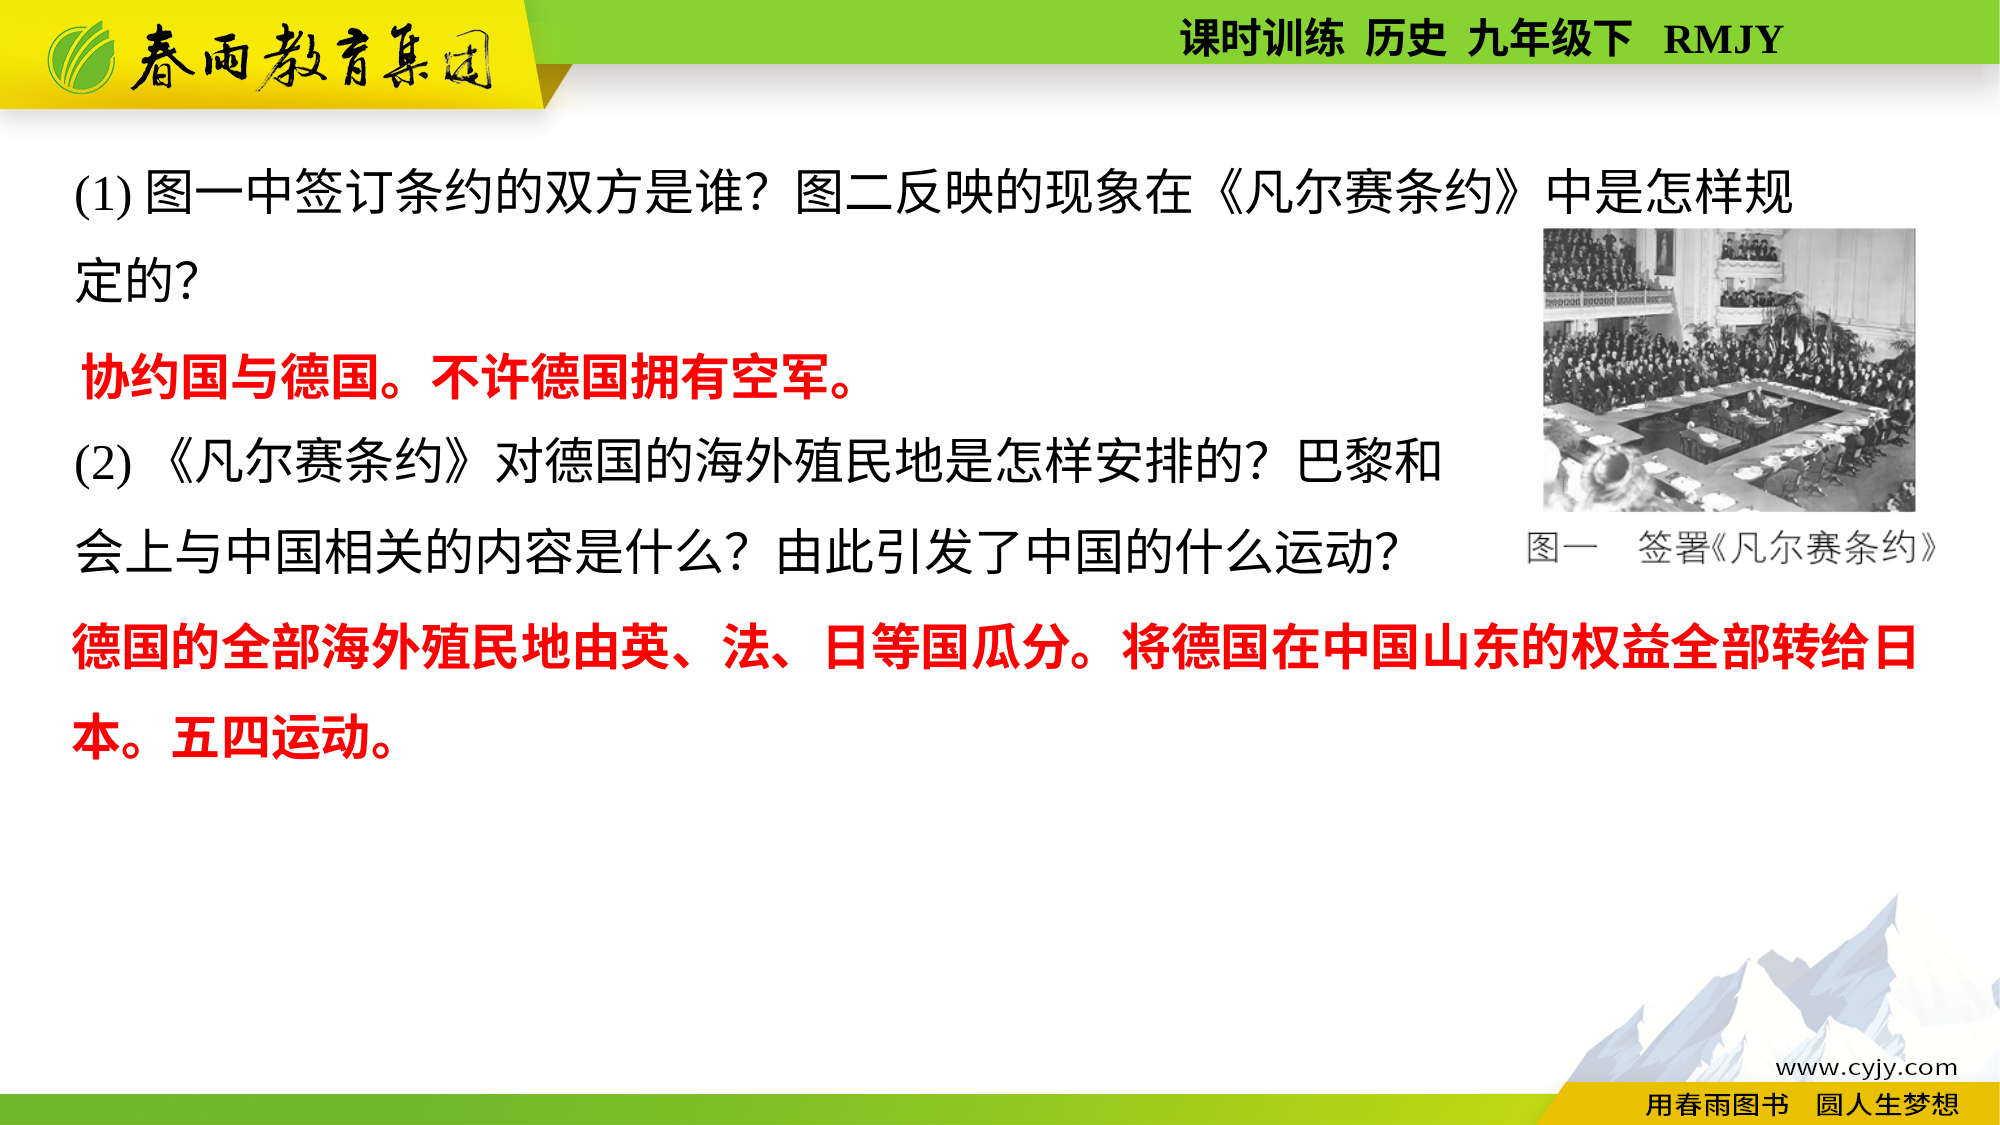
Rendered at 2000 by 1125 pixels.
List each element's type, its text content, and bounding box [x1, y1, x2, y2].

text_box 协约国与德国。不许德国拥有空军。 [65, 307, 896, 413]
text_box 德国的全部海外殖民地由英、法、日等国瓜分。将德国在中国山东的权益全部转给日本。五四运动。 [56, 578, 1957, 773]
list (1)图一中签订条约的双方是谁？图二反映的现象在《凡尔赛条约》中是怎样规 定的？ (2)《凡尔赛条约》对德国的海外殖民地是怎样安排的？巴黎和 会上与中国相关的内容是什么？由此引发了中国的什么运动？ [59, 122, 1944, 578]
picture [0, 0, 2000, 1125]
